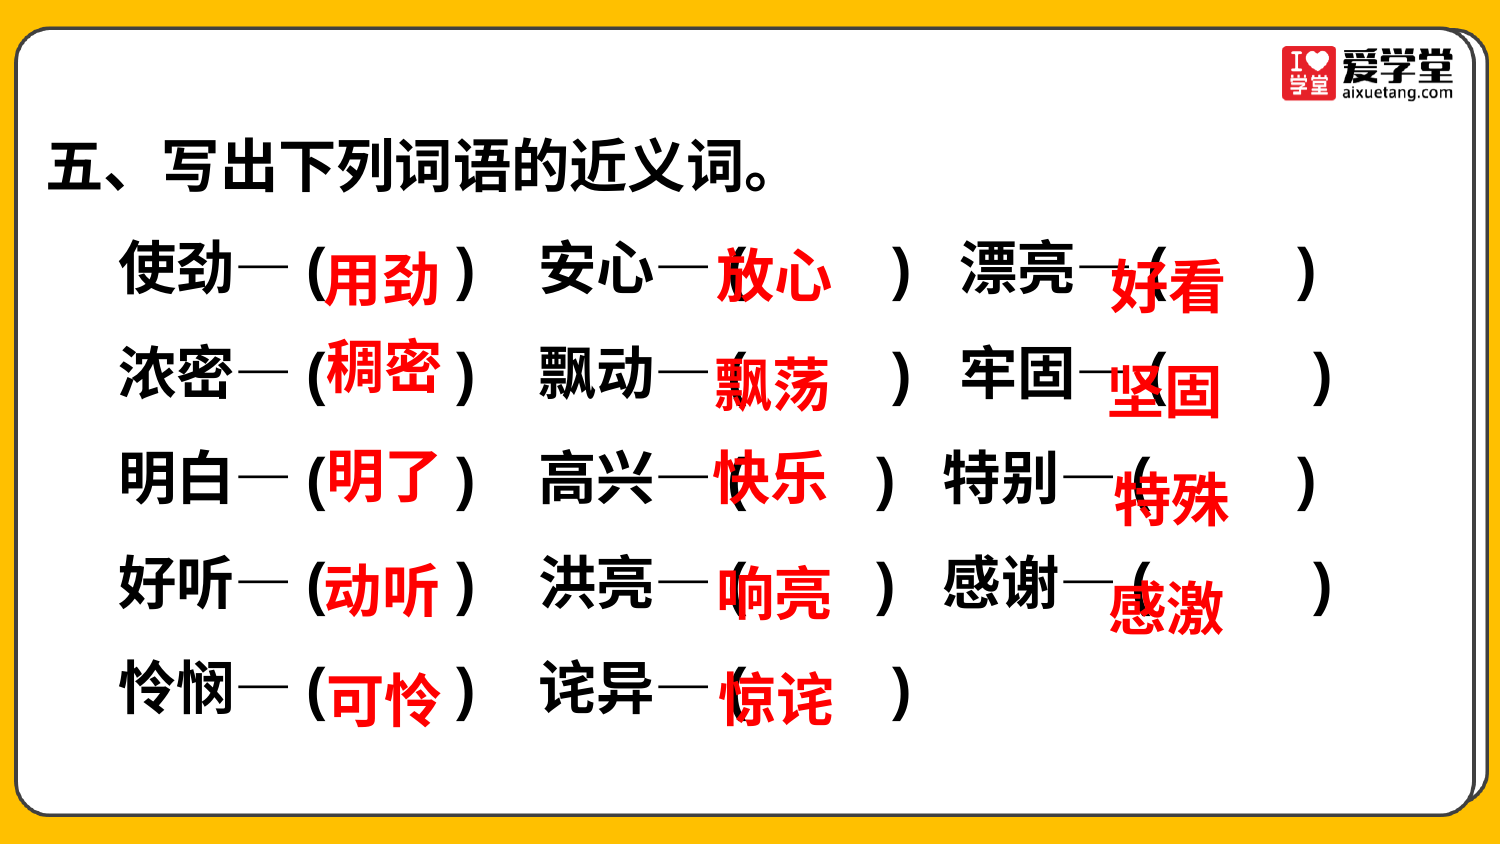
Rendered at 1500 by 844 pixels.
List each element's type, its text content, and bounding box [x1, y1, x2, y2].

text_box 特殊 [1098, 421, 1245, 541]
text_box 响亮 [701, 514, 848, 635]
text_box 用劲 [309, 207, 456, 321]
text_box 好看 [1095, 208, 1242, 328]
text_box 稠密 [311, 287, 458, 396]
text_box 惊诧 [703, 620, 850, 741]
text_box 感激 [1093, 529, 1240, 650]
text_box 五、写出下列词语的近义词。 [30, 86, 1001, 207]
picture [0, 0, 1500, 844]
text_box 使劲—( ) 安心—( ) 漂亮—( ) 浓密—( ) 飘动—( ) 牢固—( ) 明白—( ) 高兴—( ) 特别—( ) 好听—( ) 洪亮—( ) 感谢—( ) 怜悯—( ) 诧异—( ) [103, 207, 311, 729]
text_box 飘荡 [699, 305, 846, 426]
text_box 坚固 [1091, 313, 1238, 433]
text_box 使劲—( ) 安心—( ) 漂亮—( ) 浓密—( ) 飘动—( ) 牢固—( ) 明白—( ) 高兴—( ) 特别—( ) 好听—( ) 洪亮—( ) 感谢—( ) 怜悯—( ) 诧异—( ) [456, 207, 703, 729]
text_box 可怜 [311, 621, 458, 742]
text_box 放心 [701, 207, 849, 317]
text_box 使劲—( ) 安心—( ) 漂亮—( ) 浓密—( ) 飘动—( ) 牢固—( ) 明白—( ) 高兴—( ) 特别—( ) 好听—( ) 洪亮—( ) 感谢—( ) 怜悯—( ) 诧异—( ) [844, 189, 1500, 729]
text_box 快乐 [697, 398, 844, 519]
text_box 动听 [309, 511, 456, 632]
text_box 明了 [311, 396, 458, 517]
